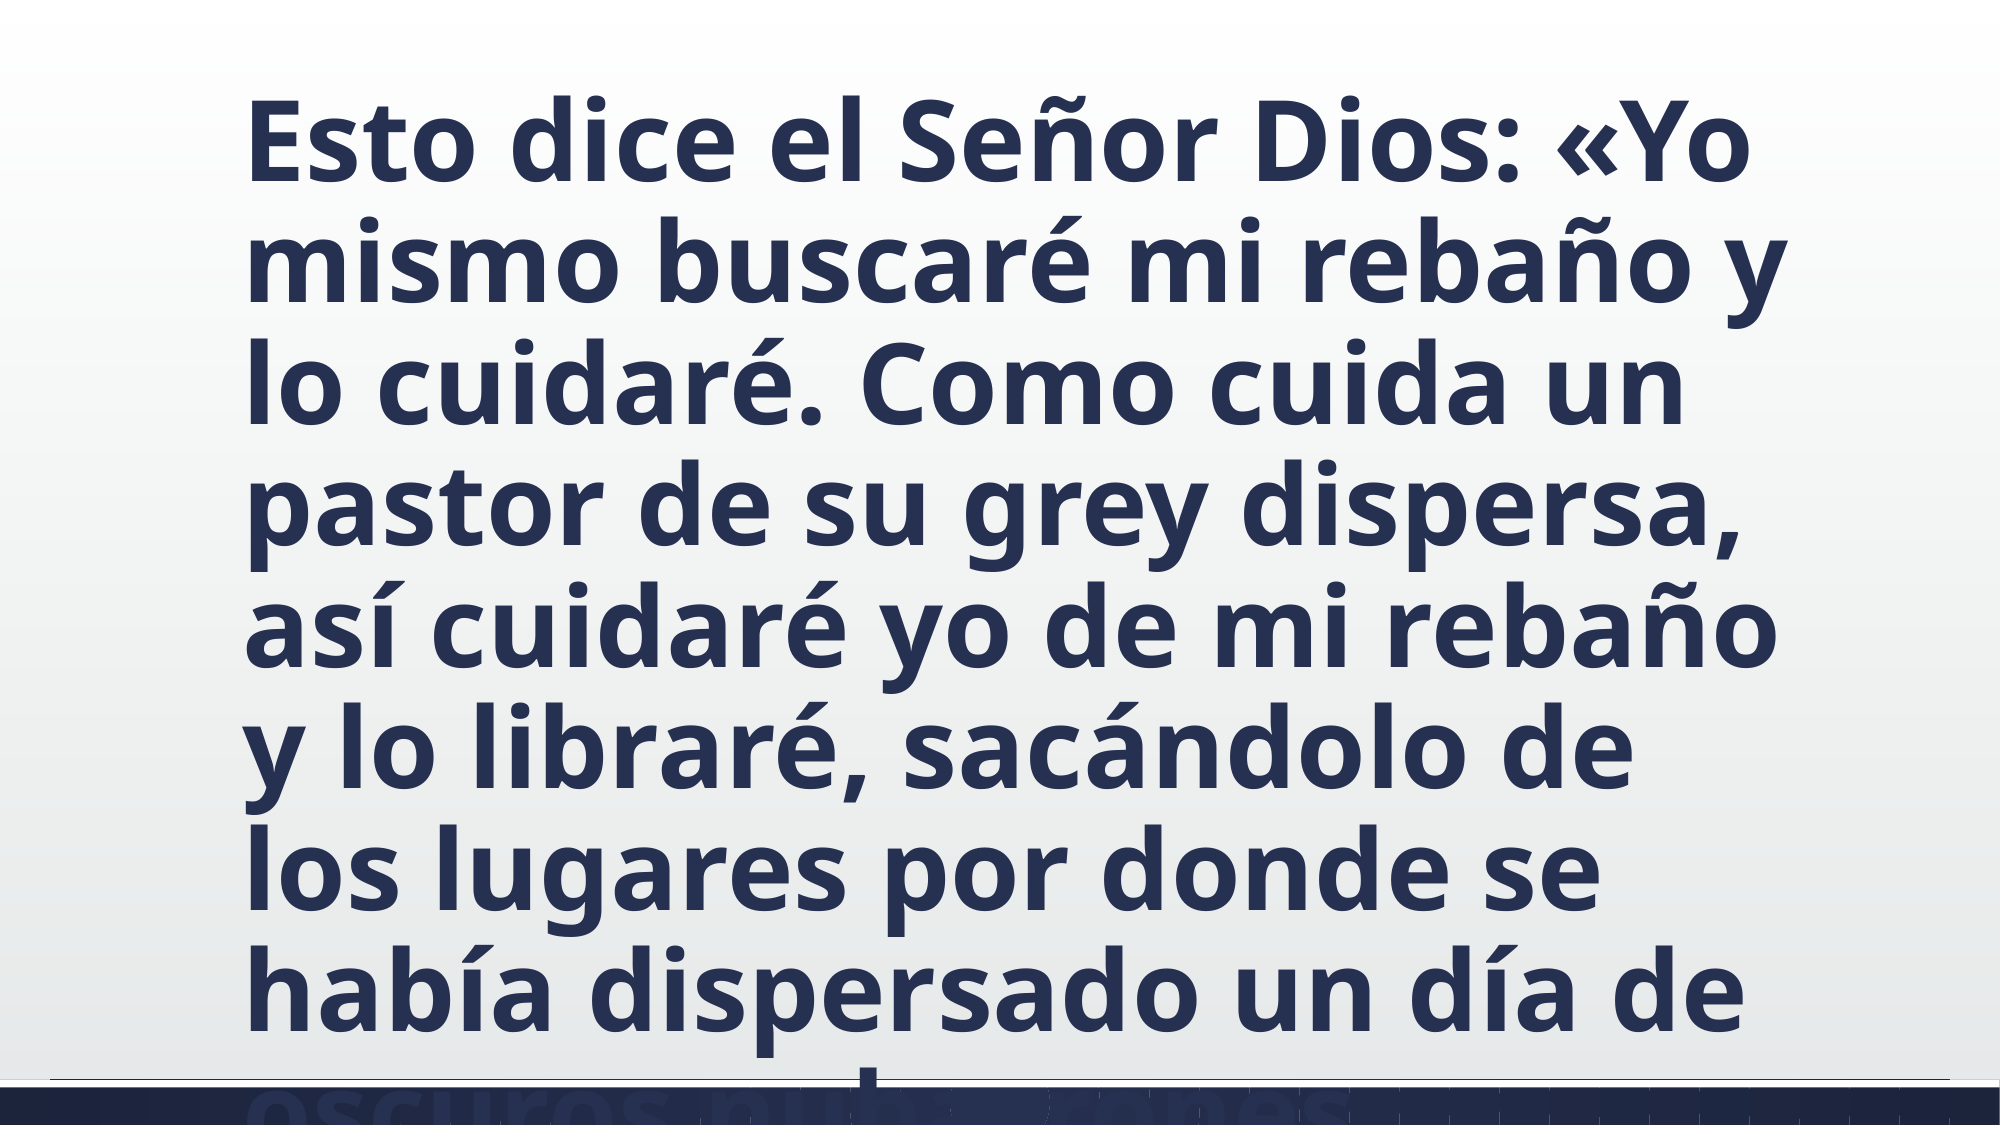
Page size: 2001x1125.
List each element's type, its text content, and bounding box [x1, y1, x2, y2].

list Esto dice el Señor Dios: «Yo mismo buscaré mi rebaño y lo cuidaré. Como cuida un pastor de su grey dispersa, así cuidaré yo de mi rebaño y lo libraré, sacándolo de los lugares por donde se había dispersado un día de oscuros nubarrones. [219, 76, 1816, 990]
